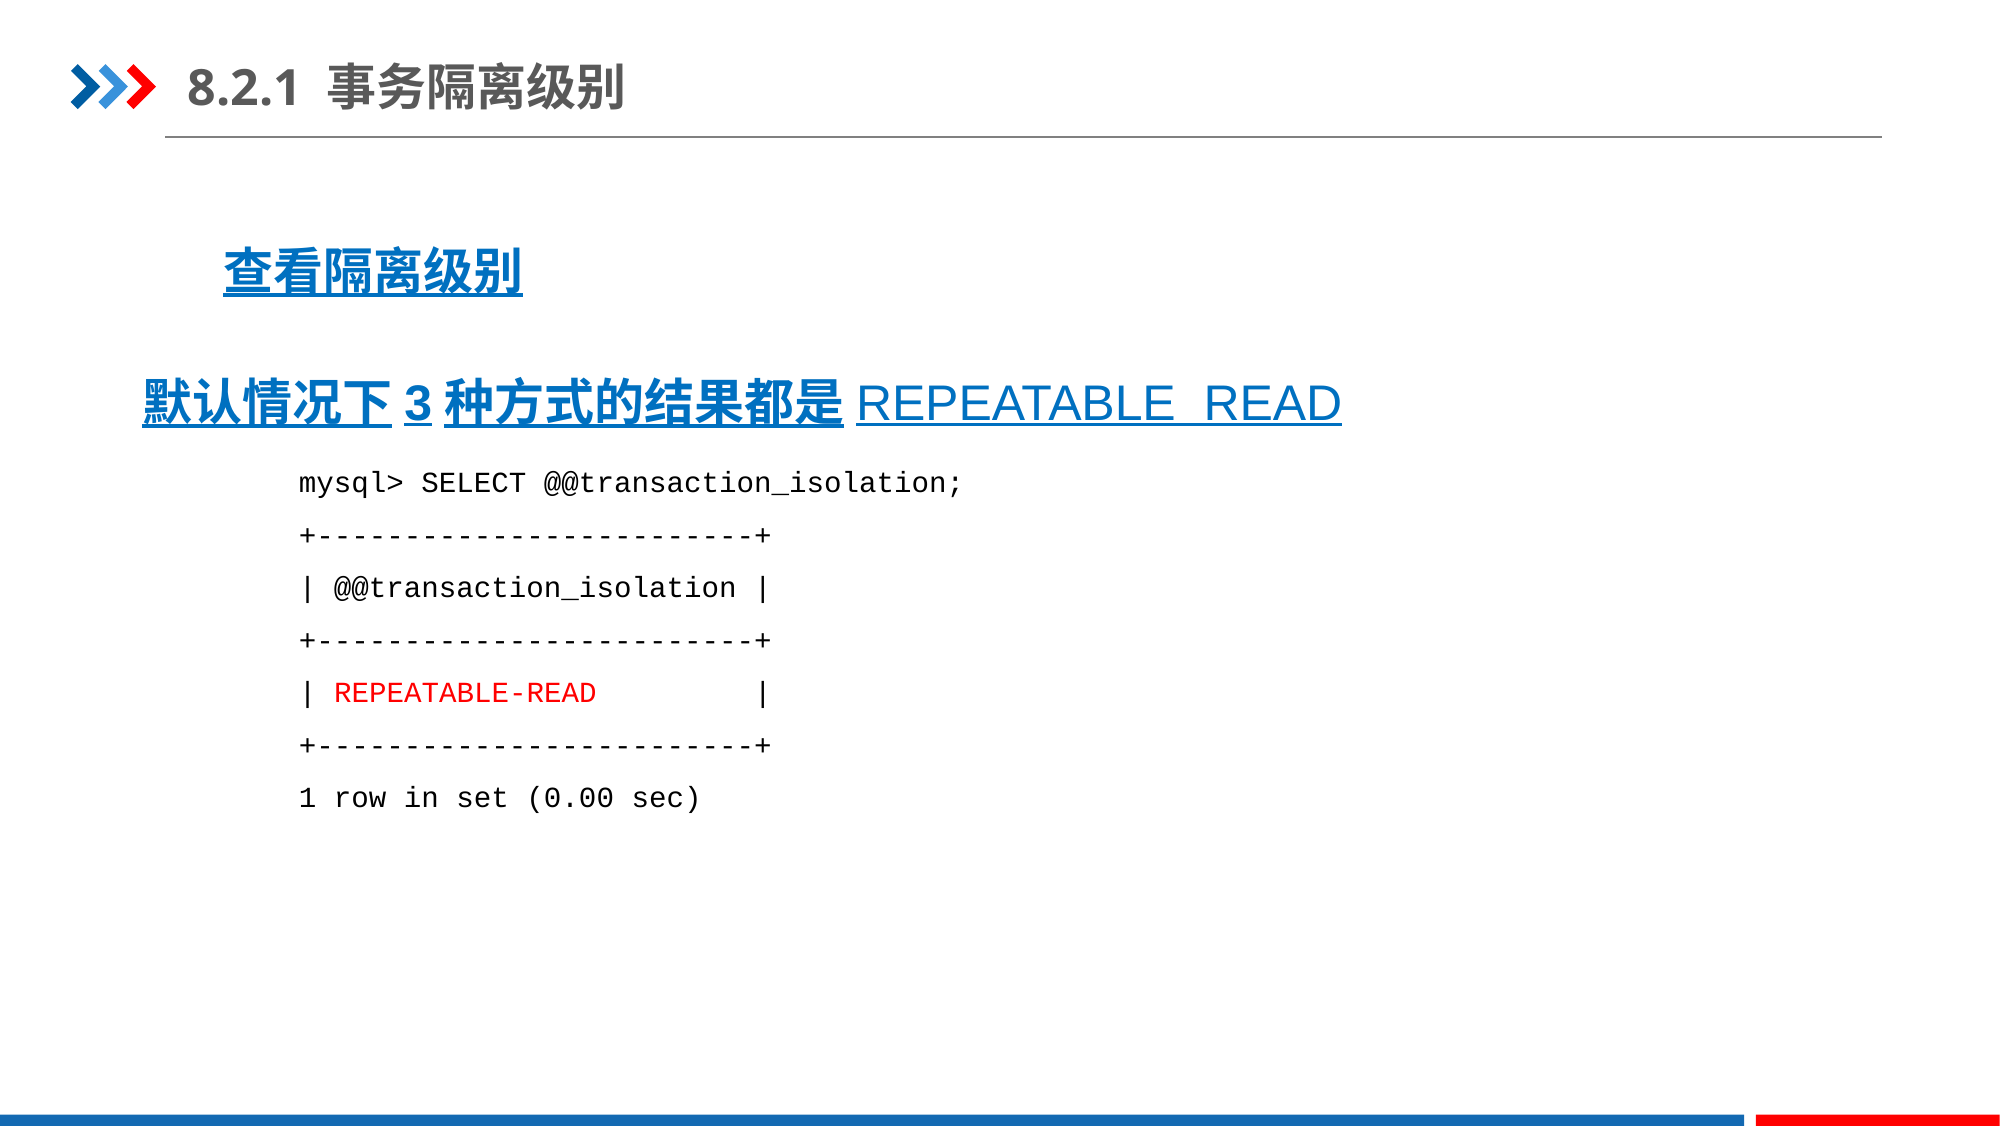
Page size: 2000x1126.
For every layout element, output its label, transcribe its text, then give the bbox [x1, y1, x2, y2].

text_box 查看隔离级别 [208, 231, 781, 367]
text_box 8.2.1 事务隔离级别 [187, 43, 827, 127]
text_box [246, 362, 1197, 826]
